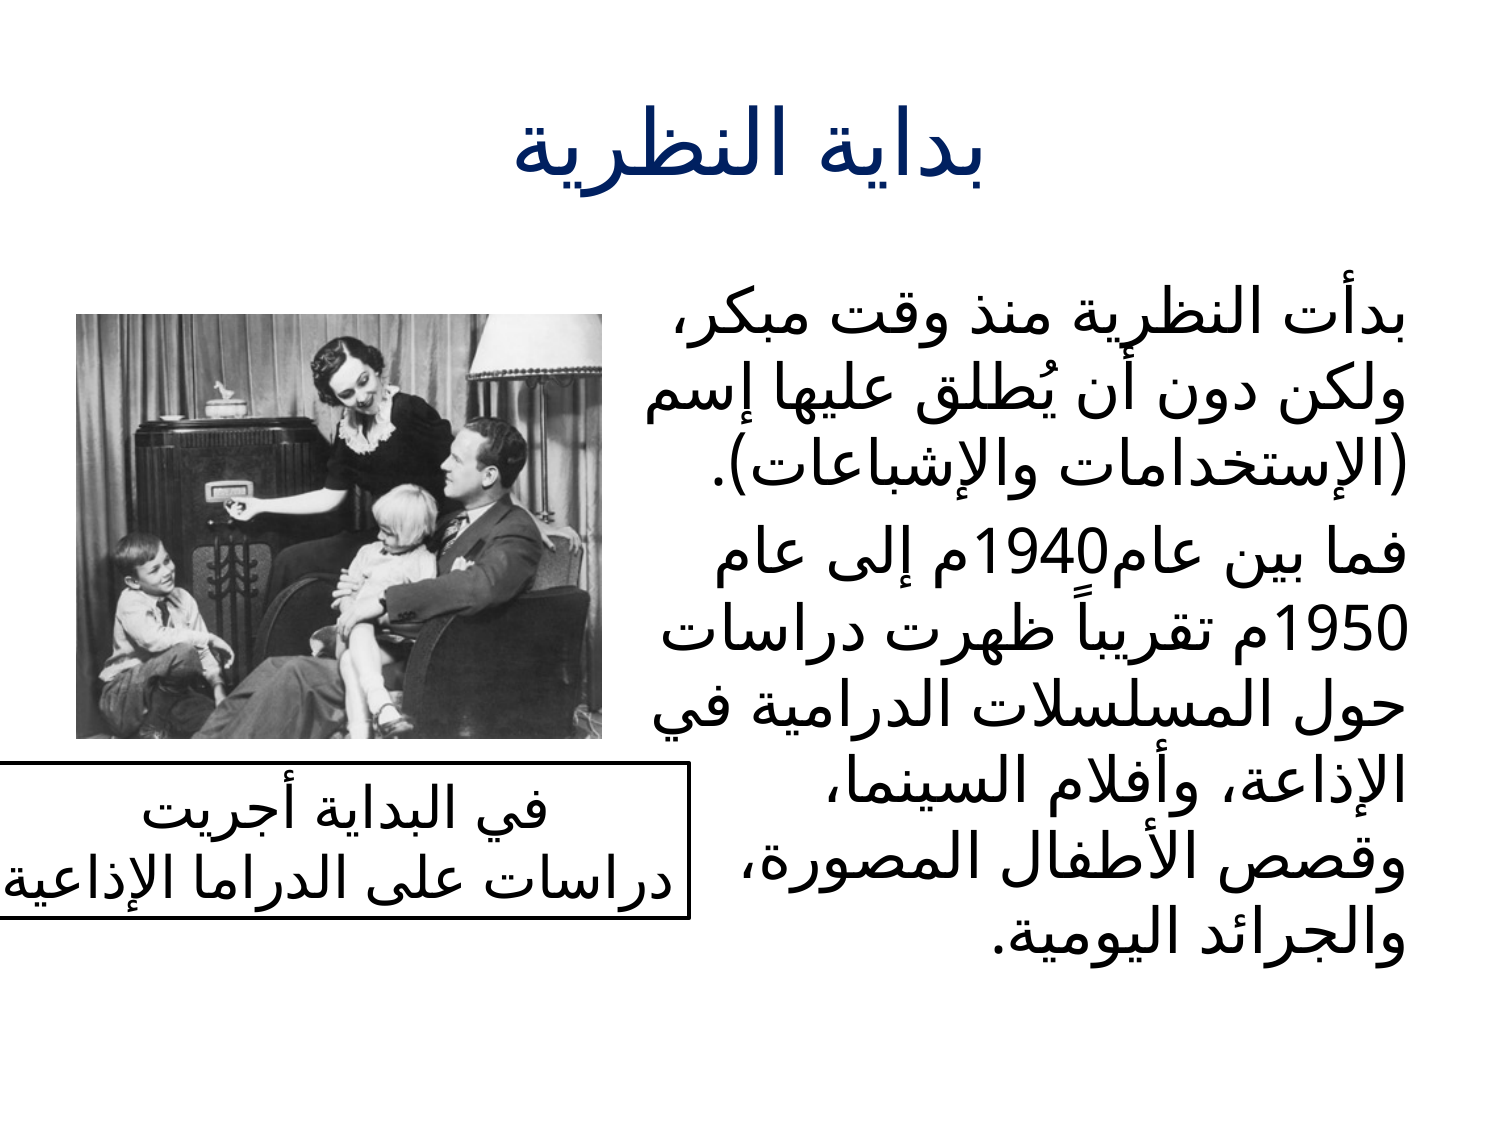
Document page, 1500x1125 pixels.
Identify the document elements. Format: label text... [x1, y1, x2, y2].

list بدأت النظرية منذ وقت مبكر، ولكن دون أن يُطلق عليها إسم (الإستخدامات والإشباعات). فما بين عام1940م إلى عام 1950م تقريباً ظهرت دراسات حول المسلسلات الدرامية في الإذاعة، وأفلام السينما، وقصص الأطفال المصورة، والجرائد اليومية. [620, 262, 1425, 1005]
text_box في البداية أجريت دراسات على الدراما الإذاعية [0, 761, 691, 920]
title بداية النظرية [75, 45, 1425, 233]
picture [76, 314, 602, 739]
